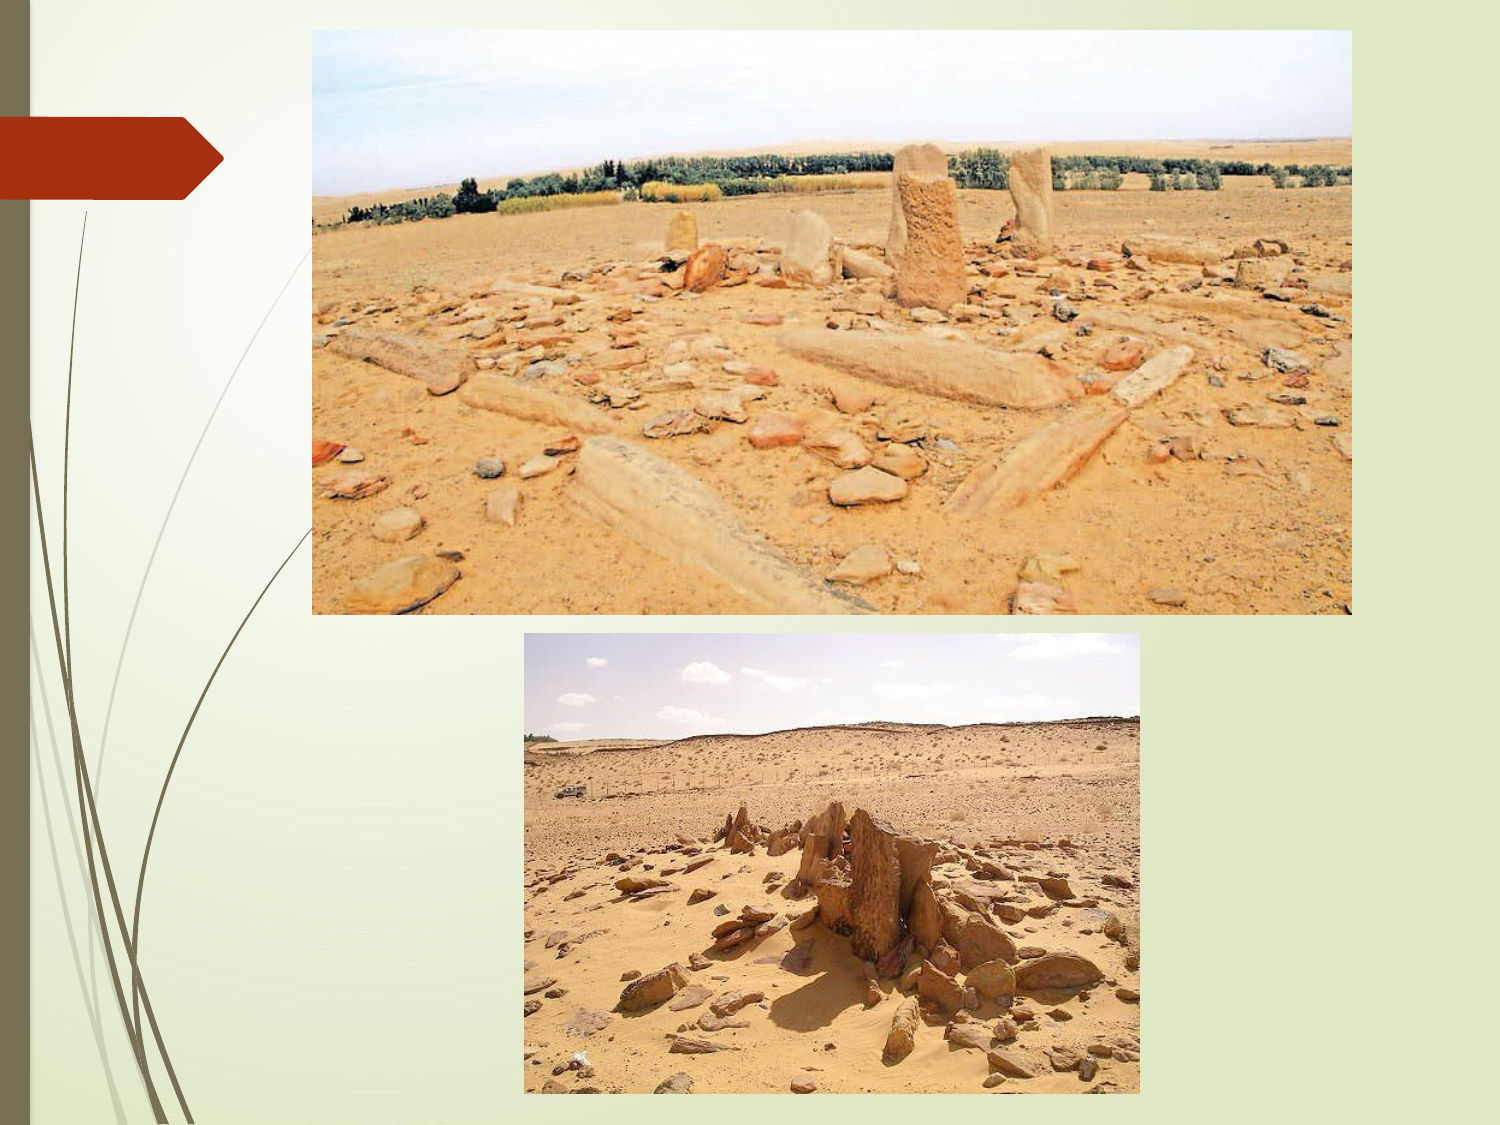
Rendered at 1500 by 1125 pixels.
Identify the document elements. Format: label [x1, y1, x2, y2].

picture [524, 633, 1140, 1095]
picture [312, 30, 1352, 616]
